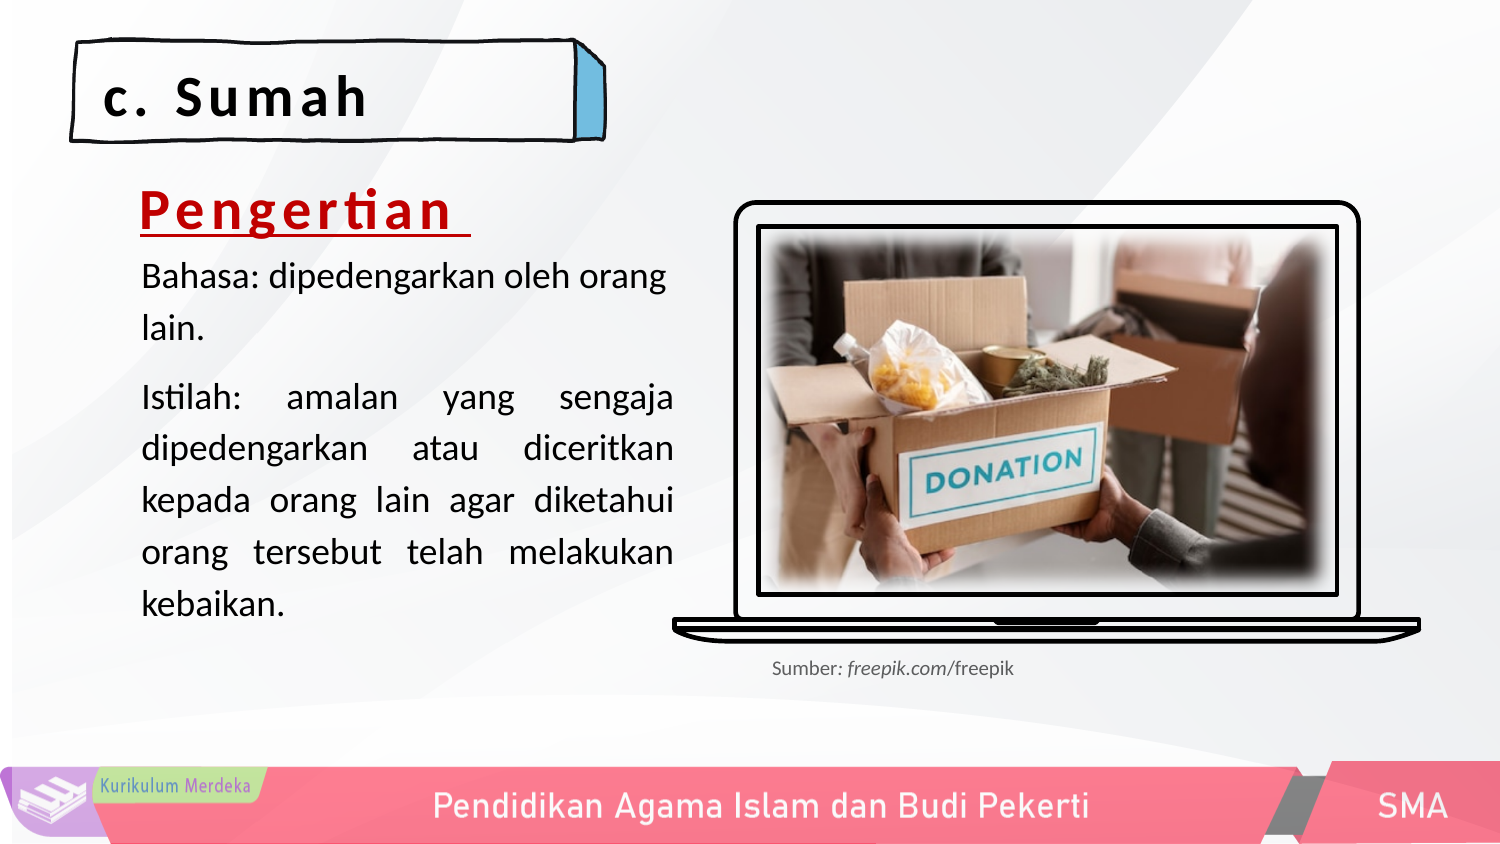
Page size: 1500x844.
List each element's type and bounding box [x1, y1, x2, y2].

picture [0, 0, 1500, 844]
text_box [674, 202, 1420, 642]
text_box [69, 37, 607, 145]
